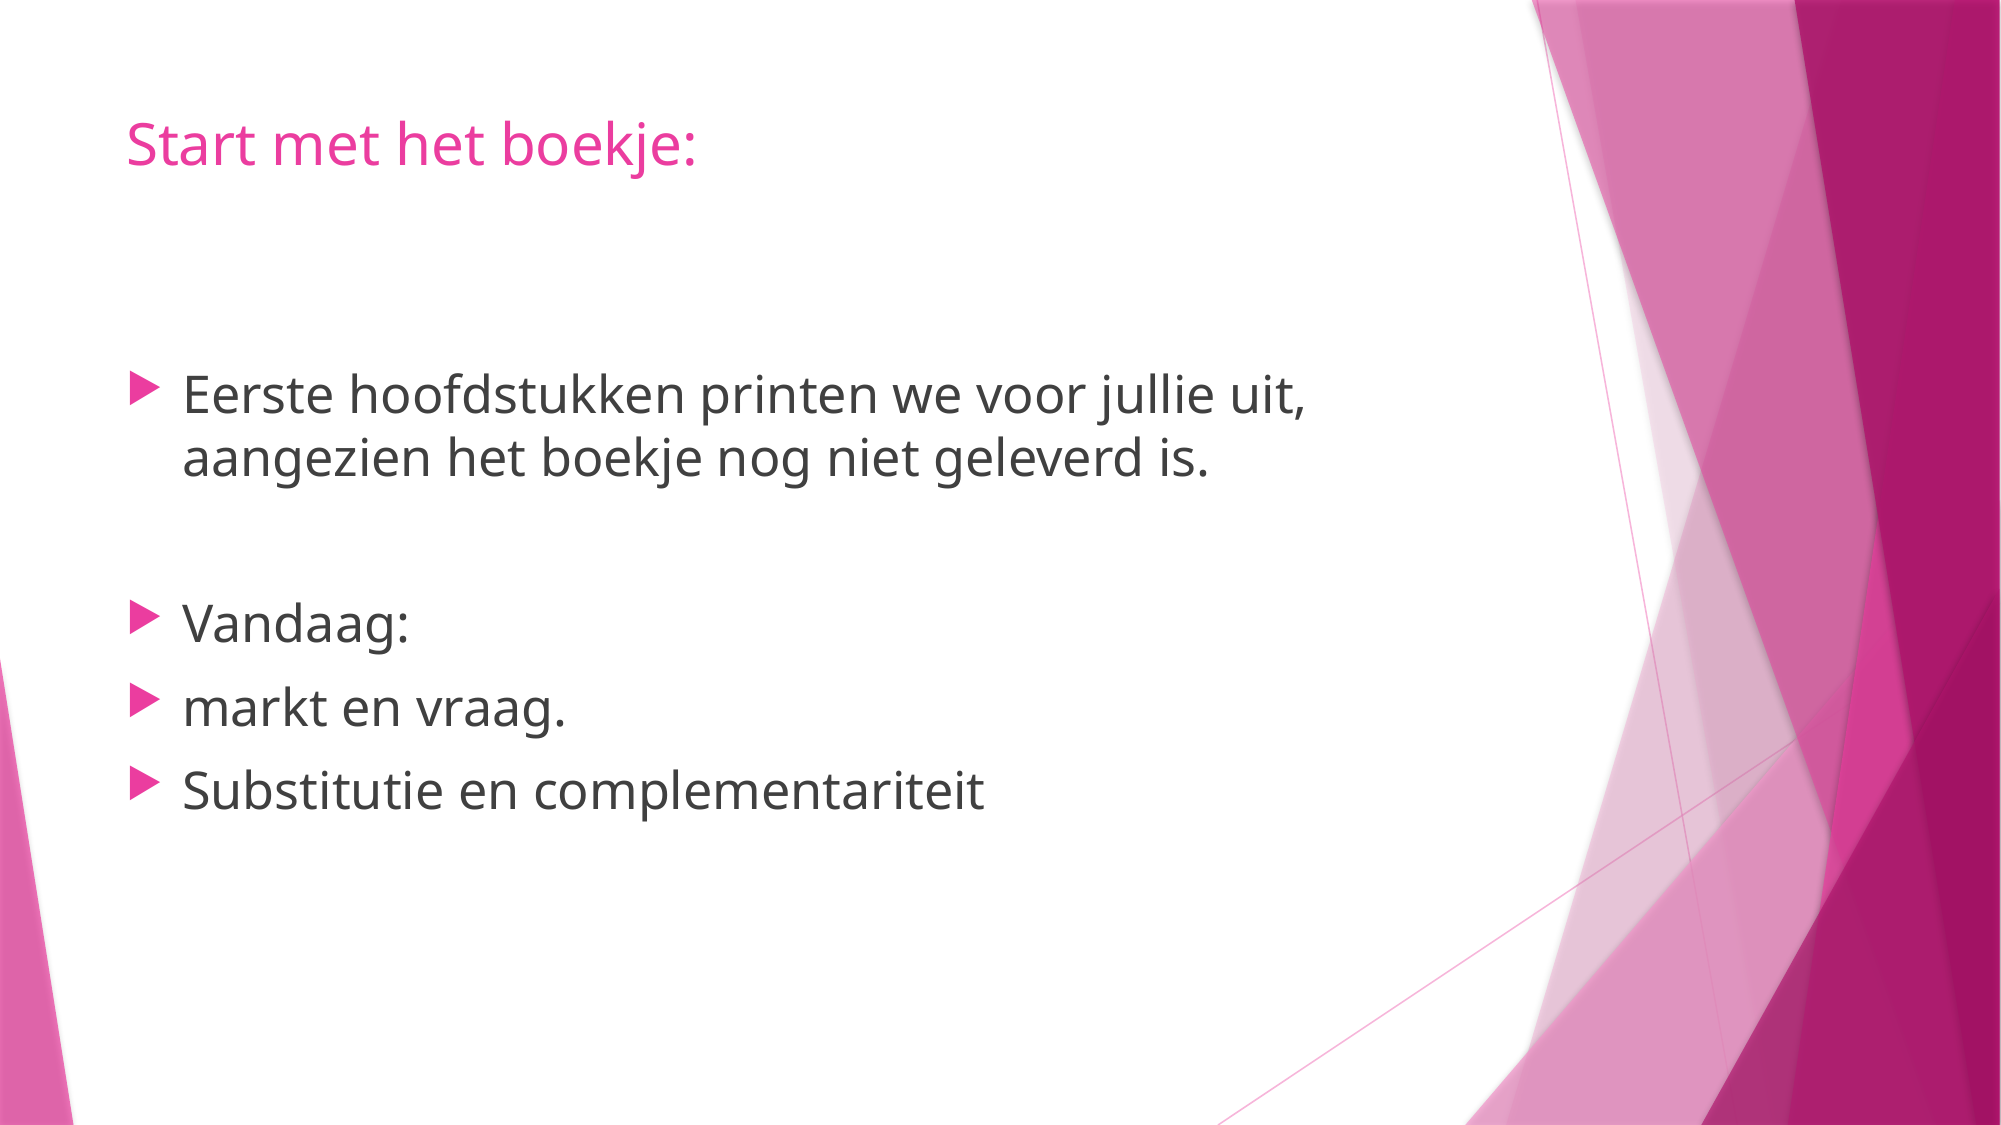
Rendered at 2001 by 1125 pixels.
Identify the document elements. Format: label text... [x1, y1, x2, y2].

list Eerste hoofdstukken printen we voor jullie uit, aangezien het boekje nog niet geleverd is. Vandaag: markt en vraag. Substitutie en complementariteit [111, 354, 1522, 992]
title Start met het boekje: [111, 99, 1522, 317]
